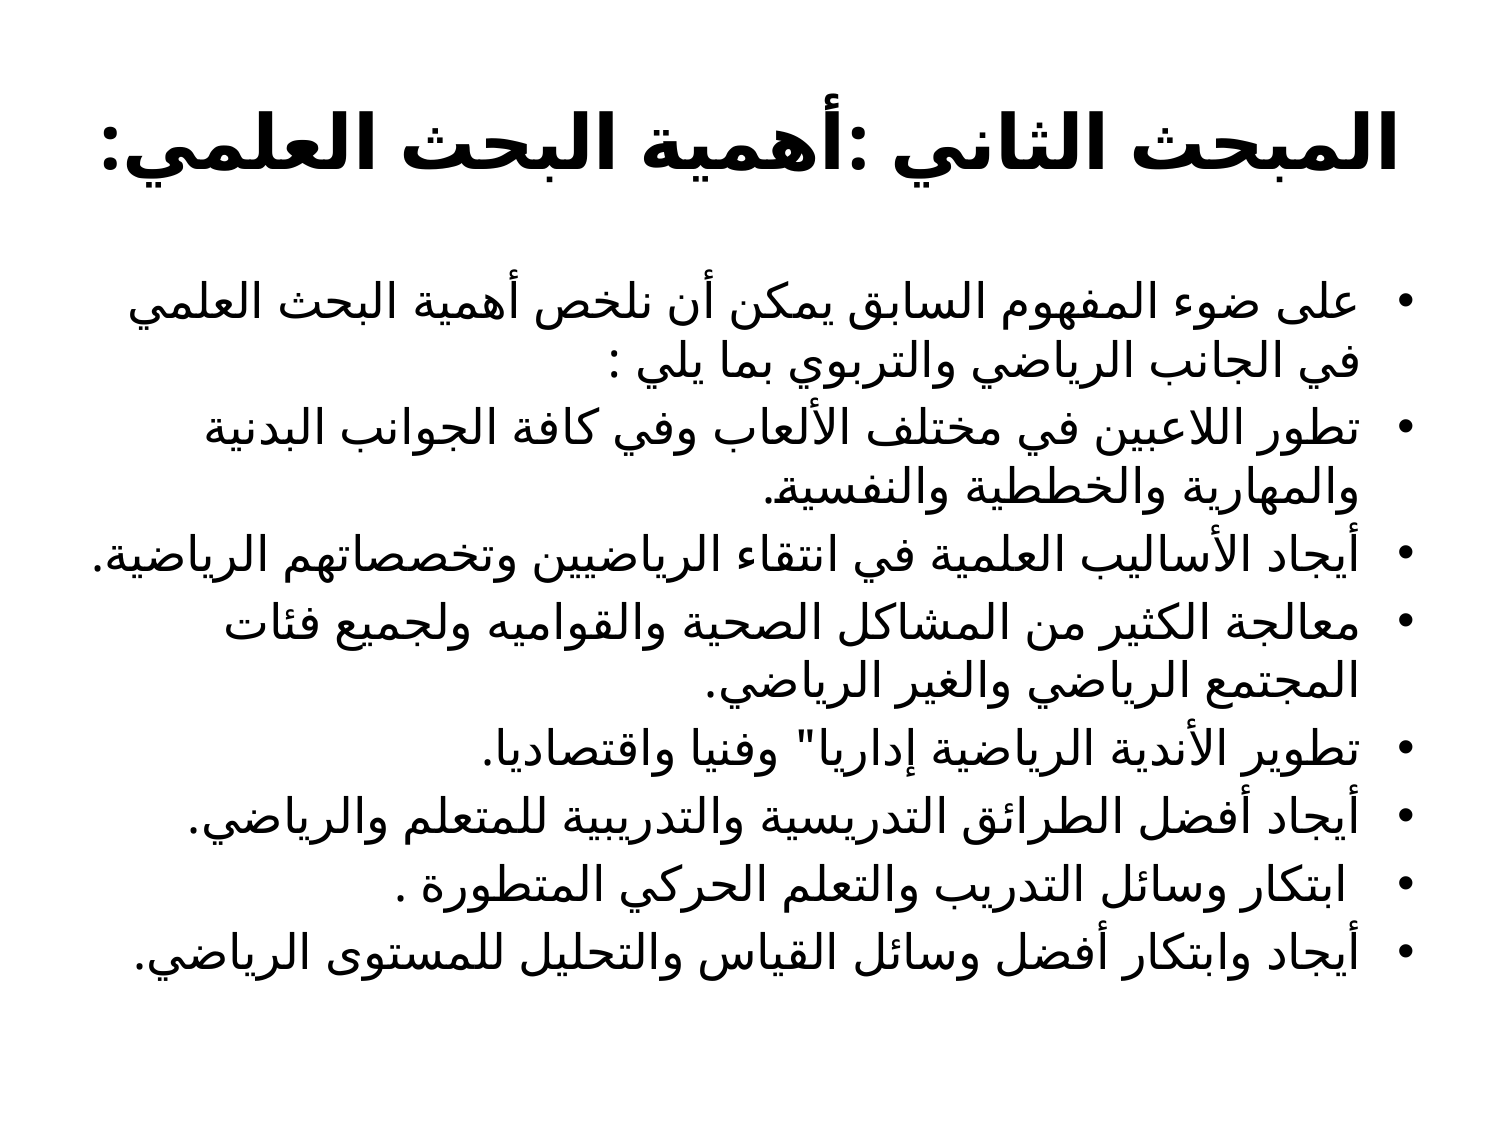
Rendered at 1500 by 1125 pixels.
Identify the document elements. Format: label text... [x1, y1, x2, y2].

title المبحث الثاني :أهمية البحث العلمي: [75, 45, 1425, 233]
list على ضوء المفهوم السابق يمكن أن نلخص أهمية البحث العلمي في الجانب الرياضي والتربوي بما يلي : تطور اللاعبين في مختلف الألعاب وفي كافة الجوانب البدنية والمهارية والخططية والنفسية. أيجاد الأساليب العلمية في انتقاء الرياضيين وتخصصاتهم الرياضية. معالجة الكثير من المشاكل الصحية والقواميه ولجميع فئات المجتمع الرياضي والغير الرياضي. تطوير الأندية الرياضية إداريا" وفنيا واقتصاديا. أيجاد أفضل الطرائق التدريسية والتدريبية للمتعلم والرياضي. ابتكار وسائل التدريب والتعلم الحركي المتطورة . أيجاد وابتكار أفضل وسائل القياس والتحليل للمستوى الرياضي. [75, 262, 1425, 1005]
